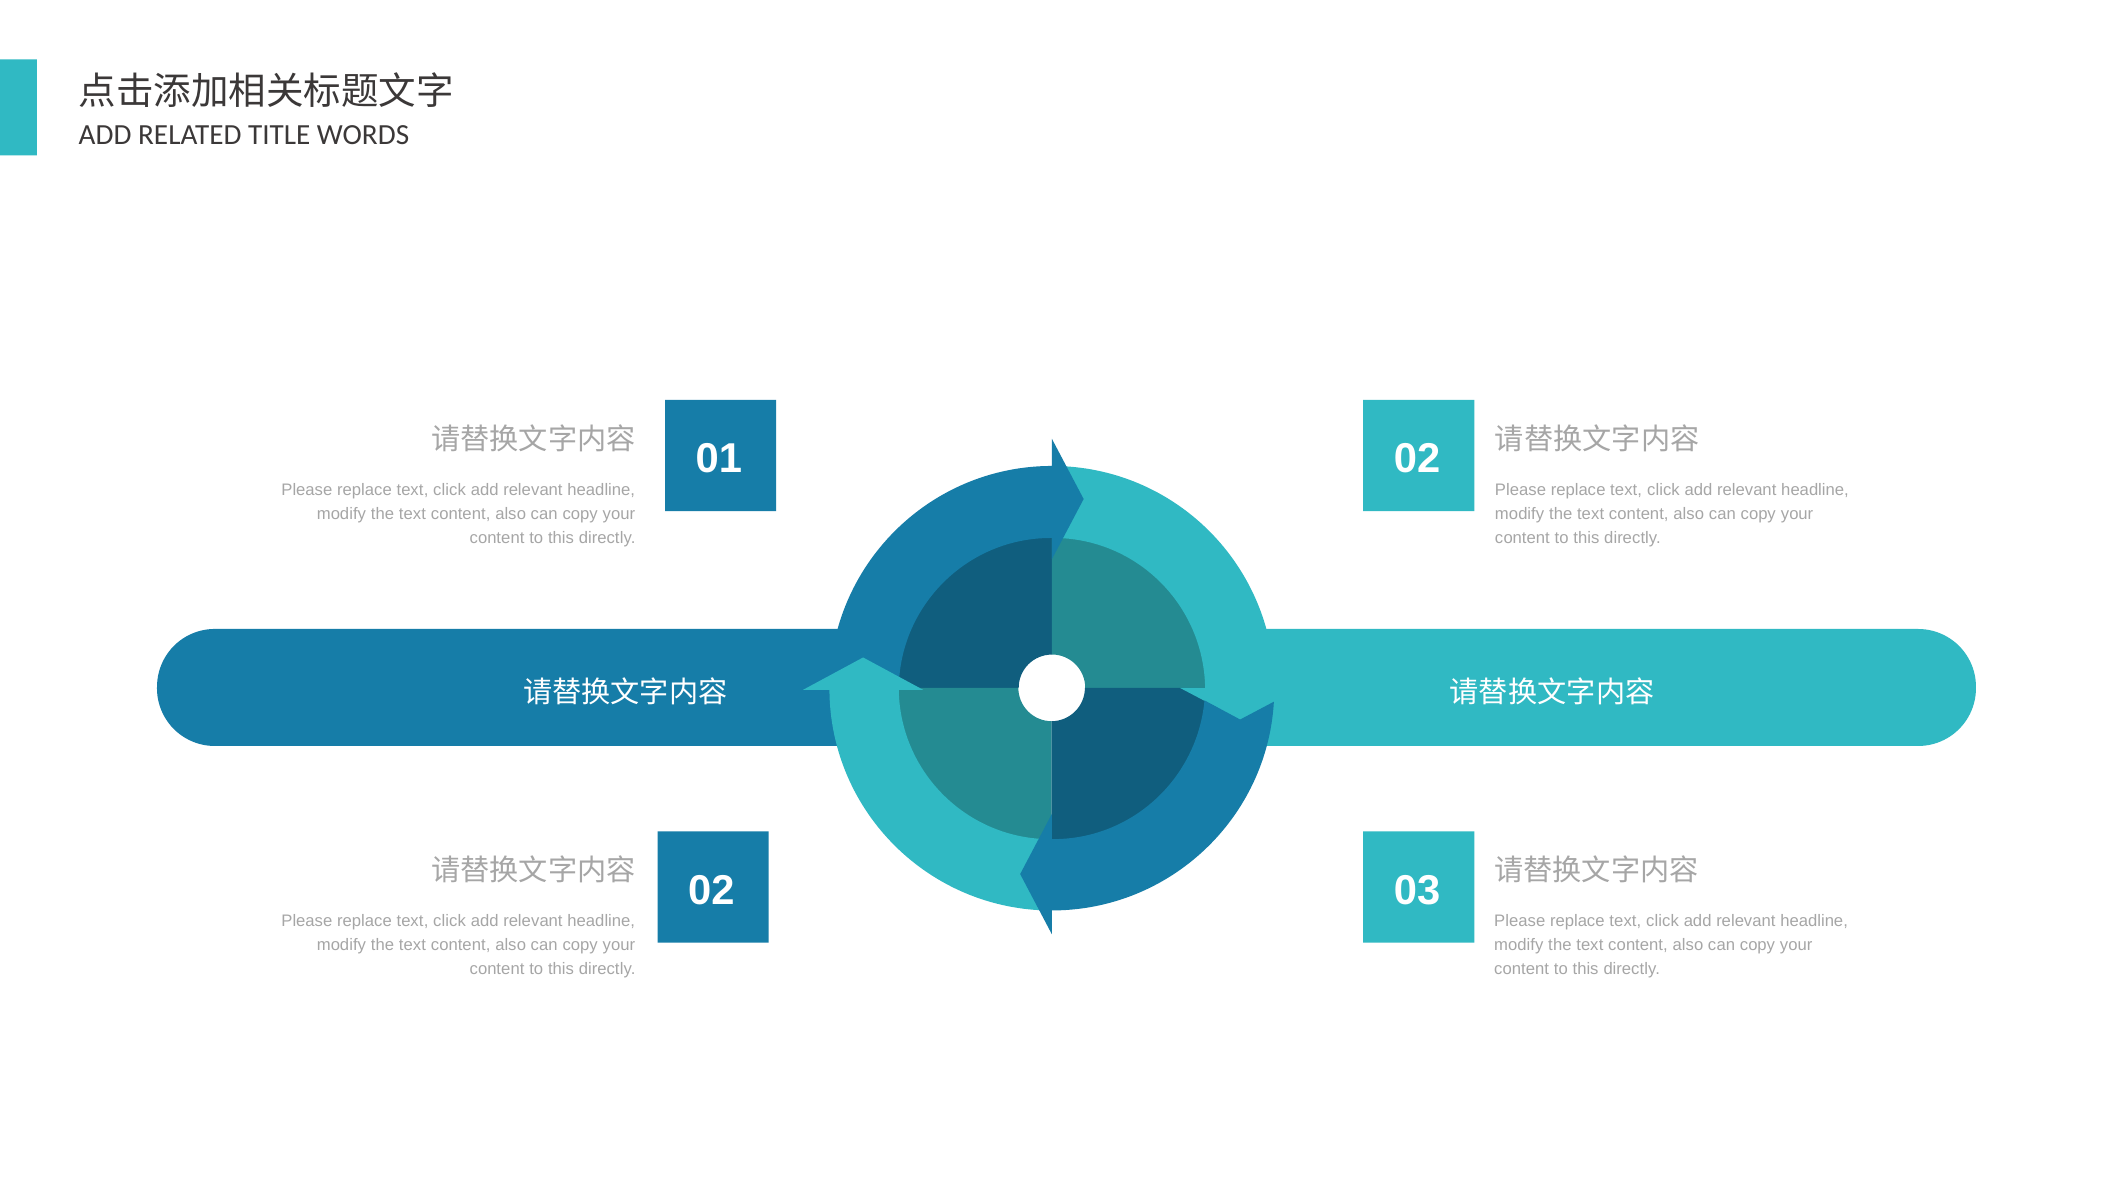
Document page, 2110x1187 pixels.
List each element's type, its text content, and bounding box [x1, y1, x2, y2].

text_box [156, 628, 837, 746]
text_box [1267, 628, 1976, 746]
text_box [656, 830, 770, 944]
text_box [803, 657, 1039, 911]
text_box 请替换文字内容 [381, 839, 636, 892]
text_box [900, 539, 1051, 687]
text_box 02 [666, 845, 757, 920]
text_box [1051, 539, 1205, 687]
text_box 请替换文字内容 [1494, 839, 1764, 892]
text_box ADD RELATED TITLE WORDS [62, 107, 426, 159]
text_box 请替换文字内容 [1417, 668, 1688, 707]
text_box 01 [673, 413, 764, 489]
text_box [899, 687, 1051, 838]
text_box 03 [1372, 845, 1462, 920]
text_box Please replace text, click add relevant headline, modify the text content, also can copy your content to this directly. [1494, 906, 1857, 1007]
text_box [1362, 399, 1475, 512]
text_box 请替换文字内容 [1495, 408, 1765, 461]
text_box 02 [1372, 413, 1462, 489]
text_box [1064, 466, 1301, 719]
text_box Please replace text, click add relevant headline, modify the text content, also can copy your content to this directly. [267, 906, 636, 1007]
text_box 请替换文字内容 [490, 668, 761, 707]
text_box 点击添加相关标题文字 [62, 59, 470, 121]
text_box 请替换文字内容 [381, 408, 636, 461]
text_box [1020, 700, 1274, 935]
text_box [1362, 830, 1475, 944]
text_box [1051, 687, 1204, 839]
text_box Please replace text, click add relevant headline, modify the text content, also can copy your content to this directly. [267, 474, 636, 575]
text_box [829, 438, 1084, 676]
text_box [664, 399, 777, 512]
text_box Please replace text, click add relevant headline, modify the text content, also can copy your content to this directly. [1495, 474, 1858, 575]
